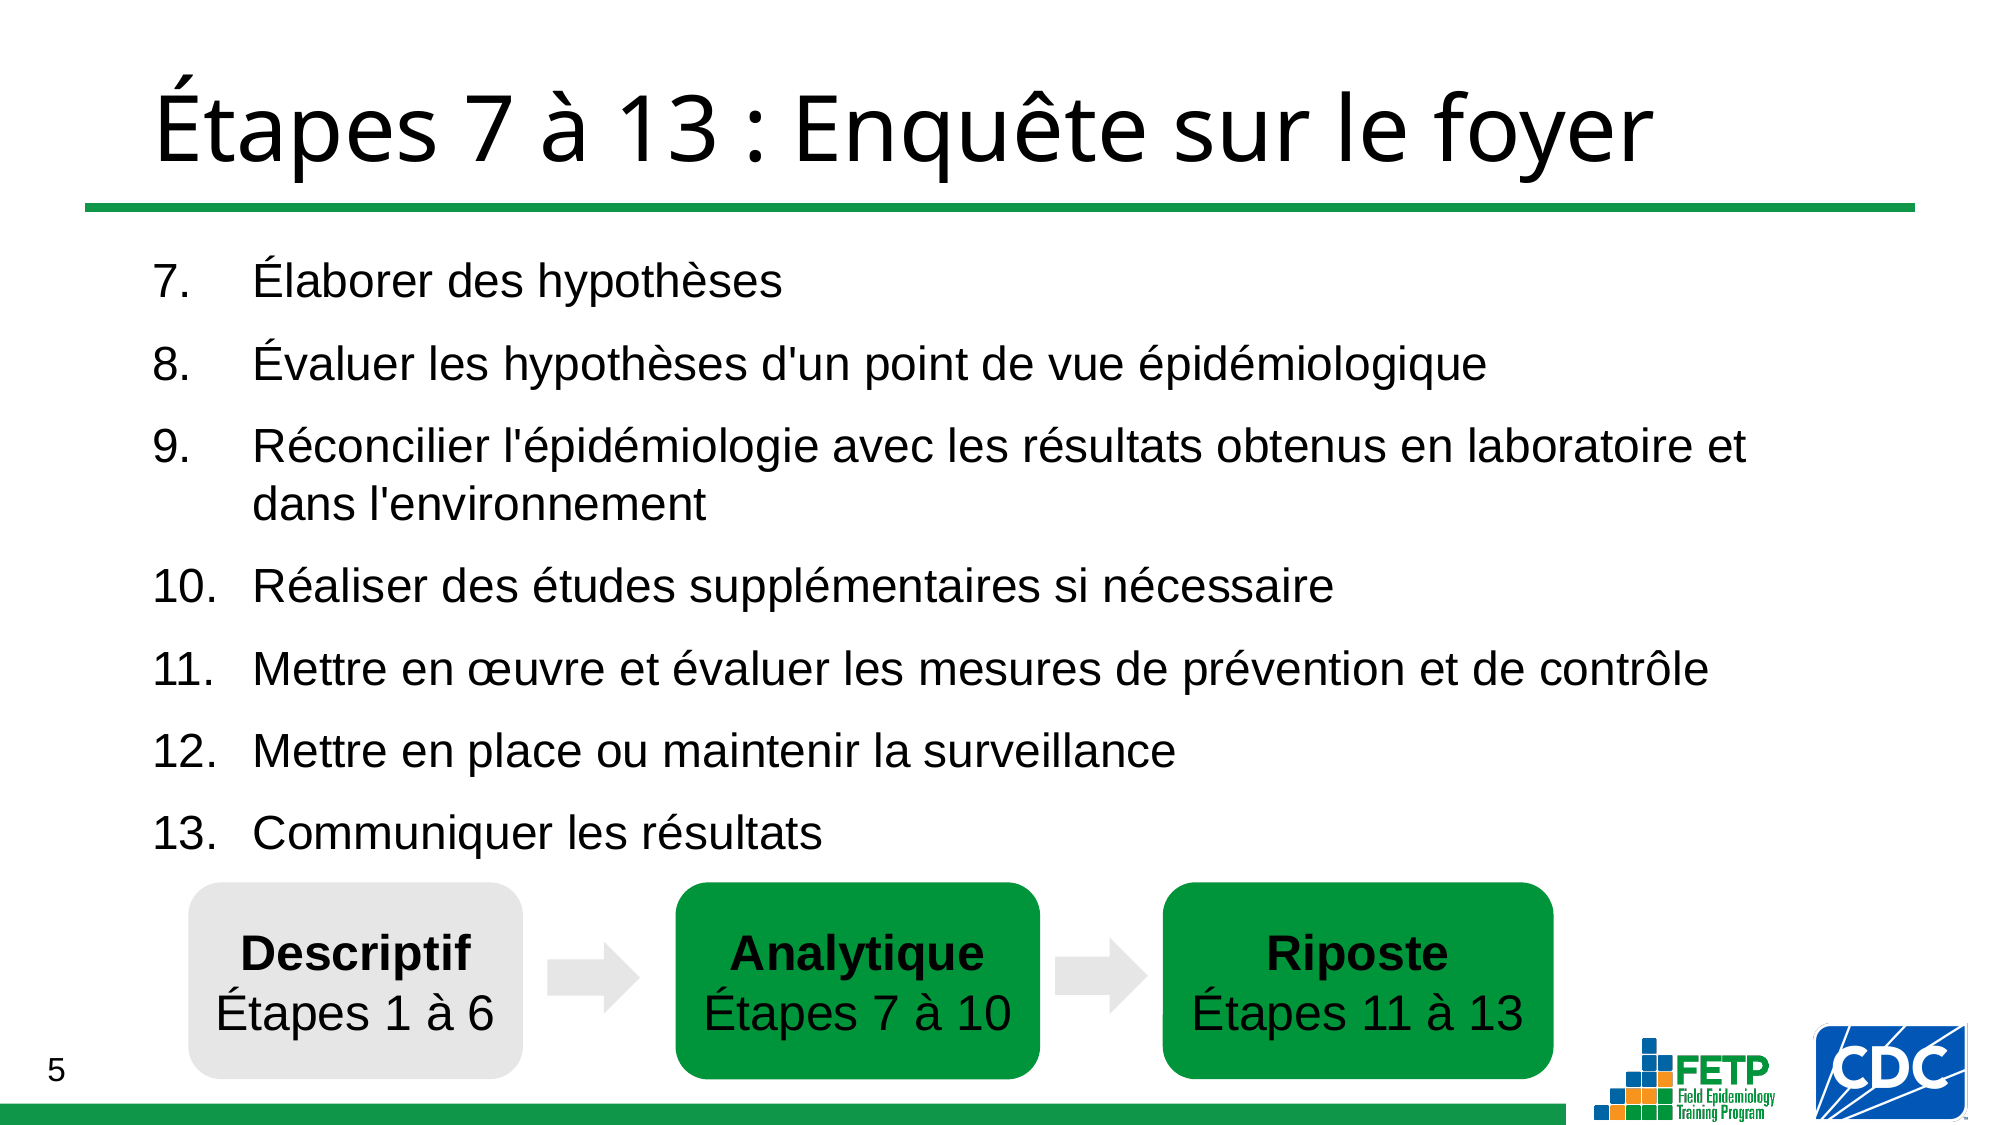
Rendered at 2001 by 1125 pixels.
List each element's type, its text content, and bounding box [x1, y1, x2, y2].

picture [1594, 1038, 1775, 1122]
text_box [188, 882, 1554, 1080]
title Étapes 7 à 13 : Enquête sur le foyer [137, 75, 1863, 207]
picture [1813, 1023, 1968, 1122]
list Élaborer des hypothèses Évaluer les hypothèses d'un point de vue épidémiologique Réconcilier l'épidémiologie avec les résultats obtenus en laboratoire et dans l'environnement Réaliser des études supplémentaires si nécessaire Mettre en œuvre et évaluer les mesures de prévention et de contrôle Mettre en place ou maintenir la surveillance Communiquer les résultats [137, 242, 1863, 1004]
